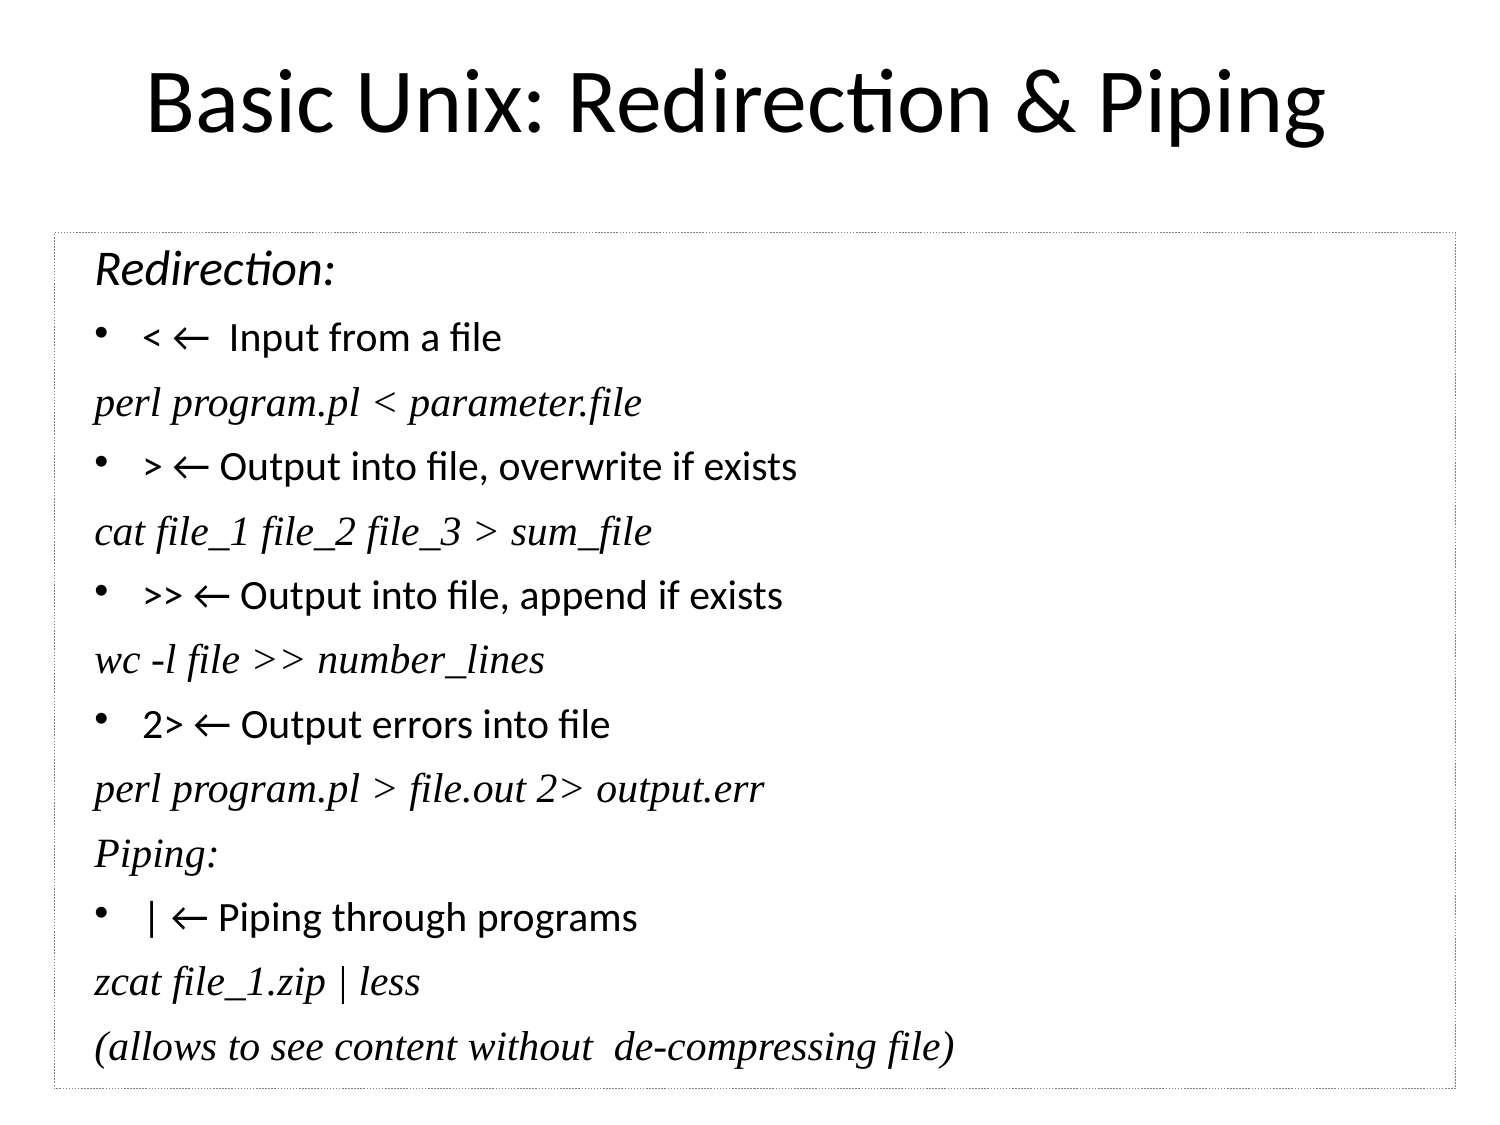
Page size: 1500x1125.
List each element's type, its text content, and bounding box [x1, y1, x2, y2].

title Basic Unix: Redirection & Piping [62, 2, 1412, 191]
text_box Redirection: < ← Input from a file perl program.pl < parameter.file > ← Output into file, overwrite if exists cat file_1 file_2 file_3 > sum_file >> ← Output into file, append if exists wc -l file >> number_lines 2> ← Output errors into file perl program.pl > file.out 2> output.err Piping: | ← Piping through programs zcat file_1.zip | less (allows to see content without de-compressing file) [54, 232, 1456, 1089]
